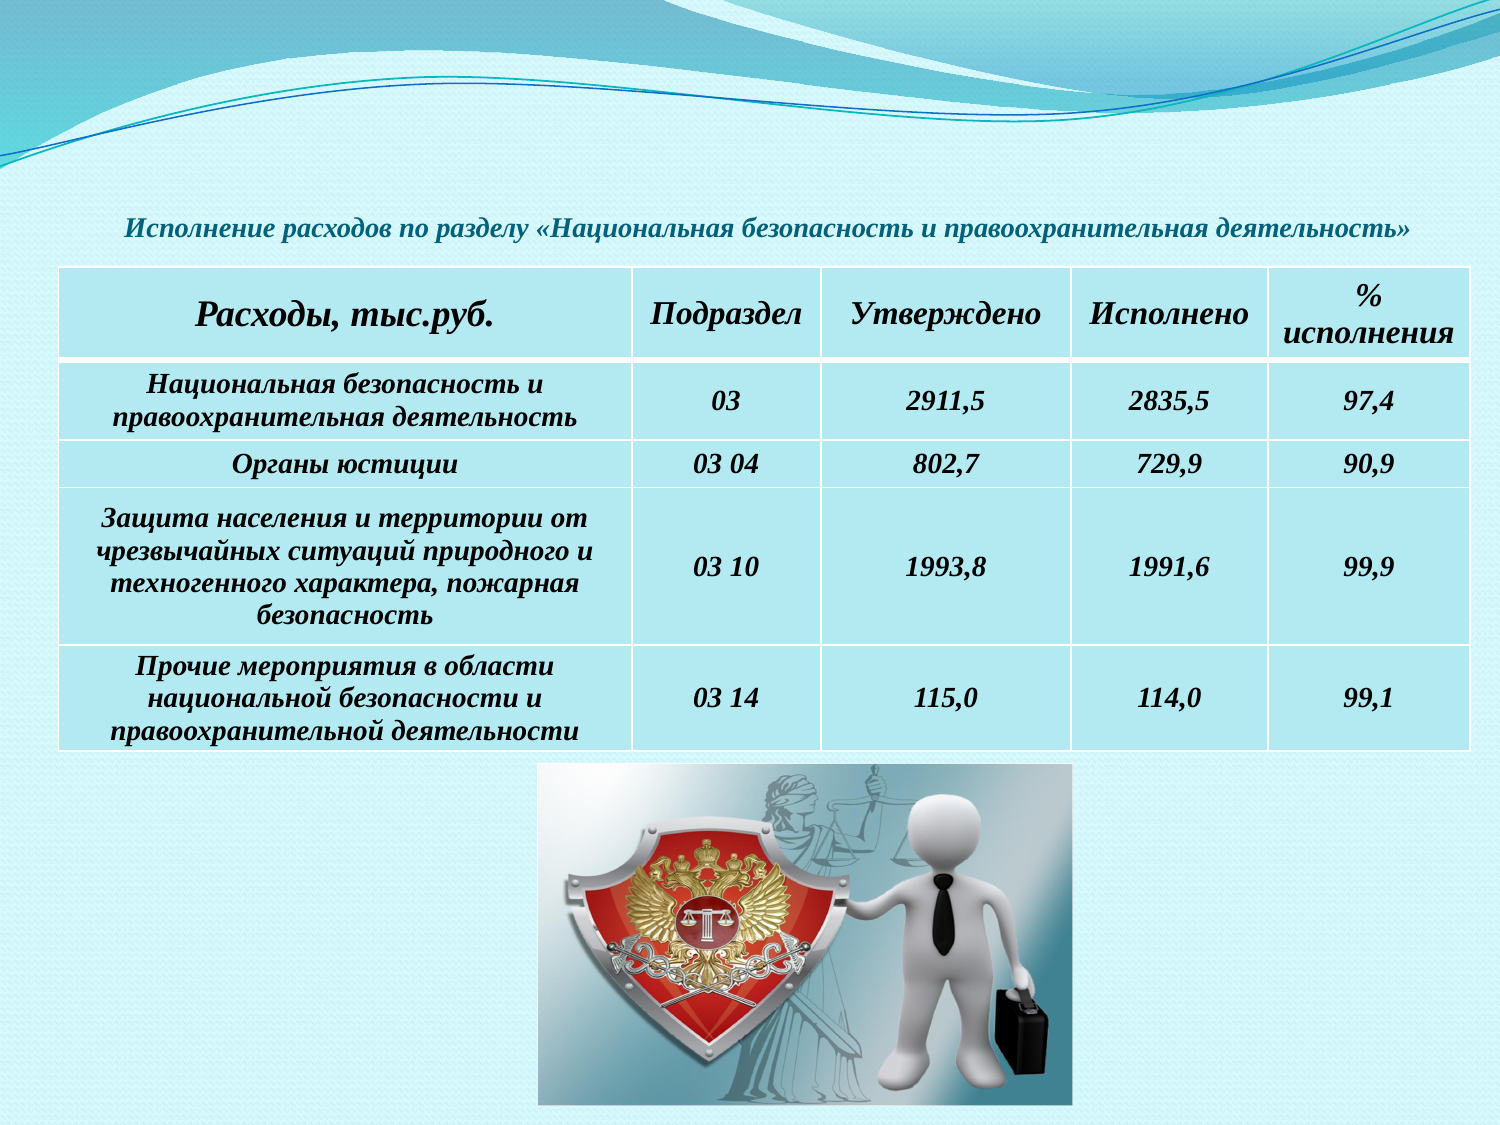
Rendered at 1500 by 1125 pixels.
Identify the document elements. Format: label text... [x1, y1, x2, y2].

table_cell 03 [633, 363, 820, 439]
table_header Исполнено [1072, 268, 1267, 357]
table_cell 99,9 [1269, 488, 1469, 644]
table_cell 2911,5 [822, 363, 1070, 439]
table_cell Прочие мероприятия в области национальной безопасности и правоохранительной деятельности [59, 646, 631, 750]
table_cell 802,7 [822, 441, 1070, 487]
table_header Подраздел [633, 268, 820, 357]
table_cell 97,4 [1269, 363, 1469, 439]
table_cell 729,9 [1072, 441, 1267, 487]
table_cell 99,1 [1269, 646, 1469, 750]
table_cell 2835,5 [1072, 363, 1267, 439]
table_cell 03 14 [633, 646, 820, 750]
table_cell Национальная безопасность и правоохранительная деятельность [59, 363, 631, 439]
table_cell Органы юстиции [59, 441, 631, 487]
table_cell 1993,8 [822, 488, 1070, 644]
table_cell 03 04 [633, 441, 820, 487]
table_cell 1991,6 [1072, 488, 1267, 644]
table_header Утверждено [822, 268, 1070, 357]
title Исполнение расходов по разделу «Национальная безопасность и правоохранительная деятельность» [93, 172, 1444, 244]
table_header % исполнения [1269, 268, 1469, 357]
table_cell Защита населения и территории от чрезвычайных ситуаций природного и техногенного характера, пожарная безопасность [59, 488, 631, 644]
table_cell 90,9 [1269, 441, 1469, 487]
table_header Расходы, тыс.руб. [59, 268, 631, 357]
table_cell 03 10 [633, 488, 820, 644]
picture [537, 763, 1074, 1107]
table_cell 114,0 [1072, 646, 1267, 750]
table_cell 115,0 [822, 646, 1070, 750]
